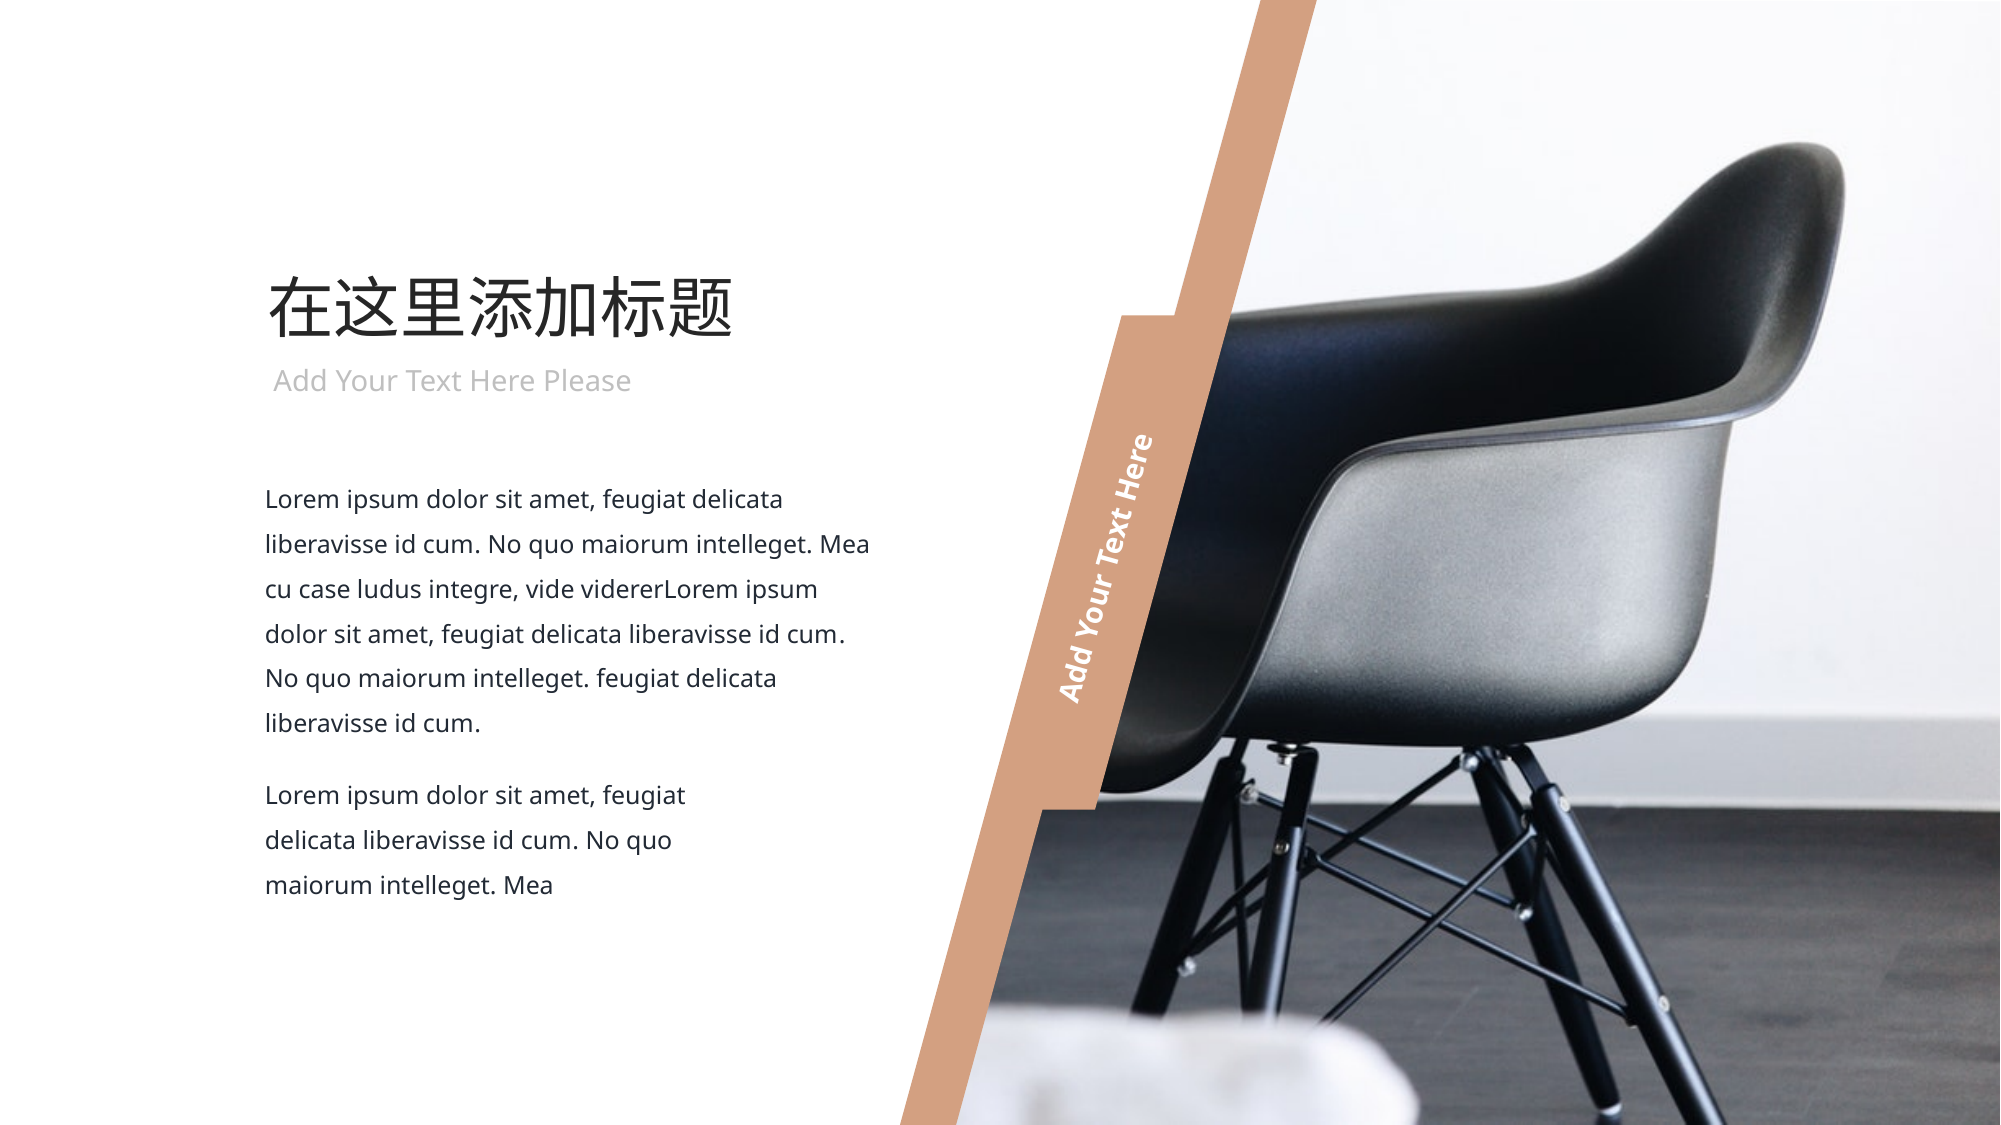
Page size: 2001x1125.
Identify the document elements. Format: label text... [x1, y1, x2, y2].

text_box Lorem ipsum dolor sit amet, feugiat delicata liberavisse id cum. No quo maiorum intelleget. Mea cu case ludus integre, vide vidererLorem ipsum dolor sit amet, feugiat delicata liberavisse id cum. No quo maiorum intelleget. feugiat delicata liberavisse id cum. [250, 461, 899, 746]
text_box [899, 0, 1317, 1125]
text_box Add Your Text Here Please [258, 354, 647, 405]
text_box 在这里添加标题 [252, 258, 750, 354]
text_box Lorem ipsum dolor sit amet, feugiat delicata liberavisse id cum. No quo maiorum intelleget. Mea [250, 757, 761, 908]
picture [1317, 0, 2000, 1125]
